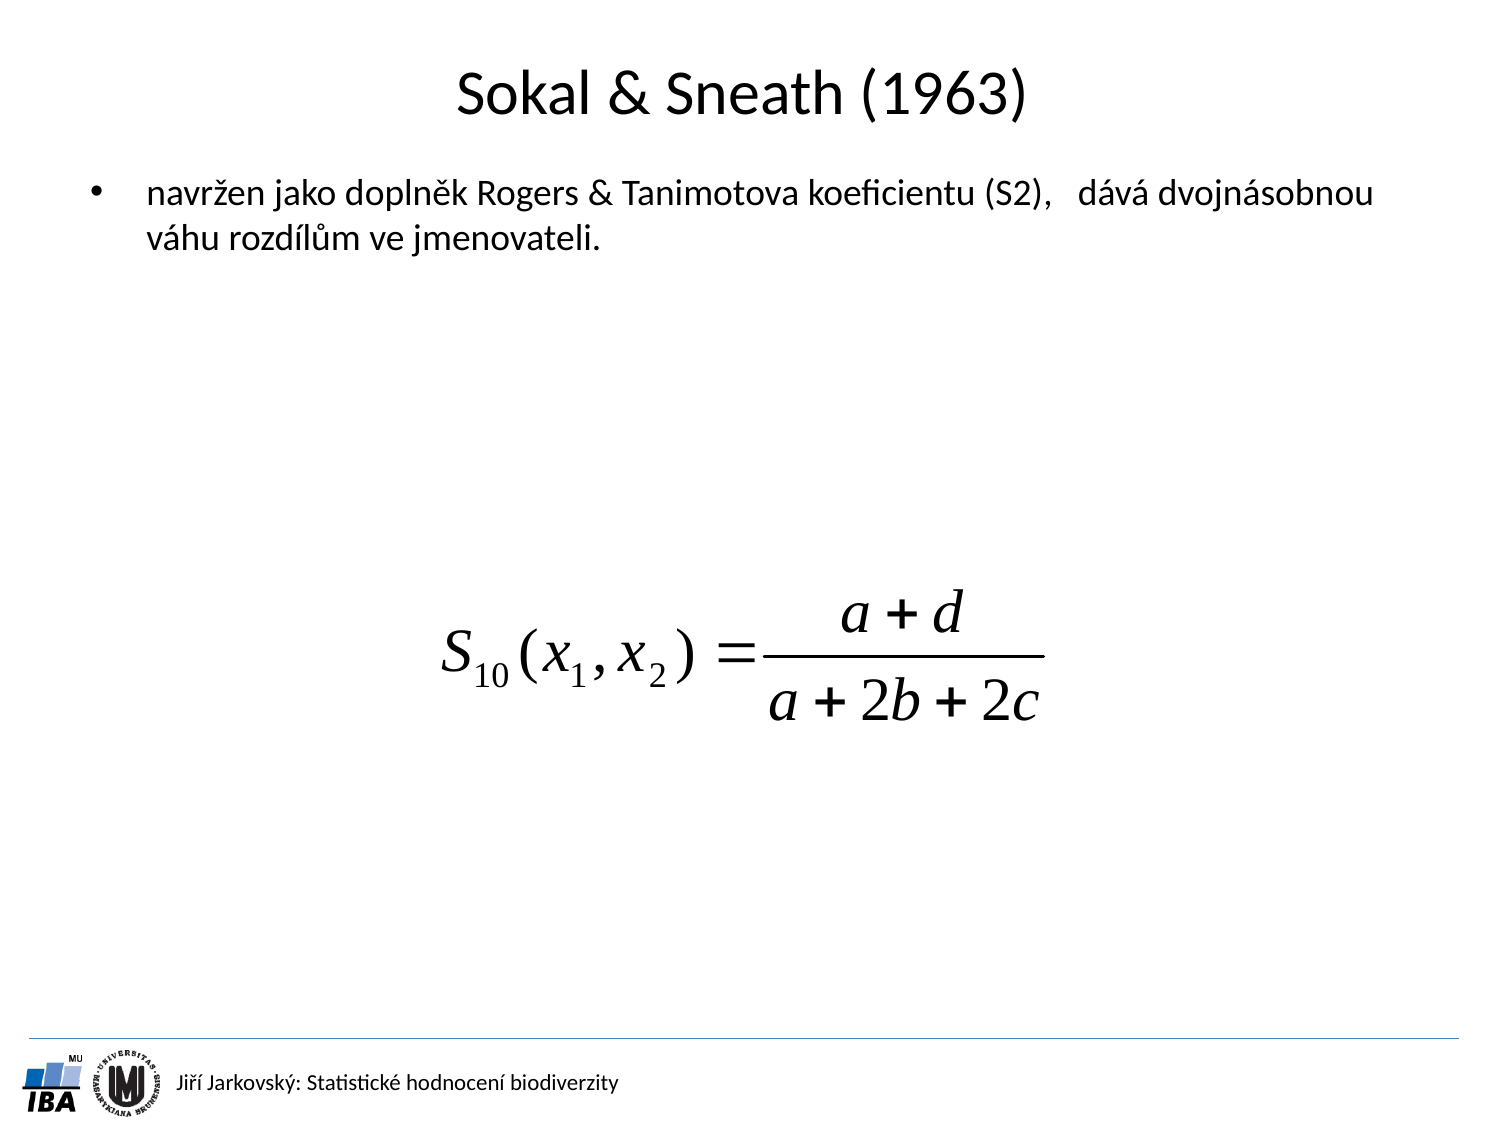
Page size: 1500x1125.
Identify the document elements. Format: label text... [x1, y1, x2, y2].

title Sokal & Sneath (1963) [75, 42, 1425, 135]
list navržen jako doplněk Rogers & Tanimotova koeficientu (S2), dává dvojnásobnou váhu rozdílům ve jmenovateli. [75, 531, 1425, 1005]
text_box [430, 573, 1058, 734]
picture [93, 1050, 160, 1117]
list navržen jako doplněk Rogers & Tanimotova koeficientu (S2), dává dvojnásobnou váhu rozdílům ve jmenovateli. [75, 160, 1425, 530]
picture [22, 1055, 82, 1112]
